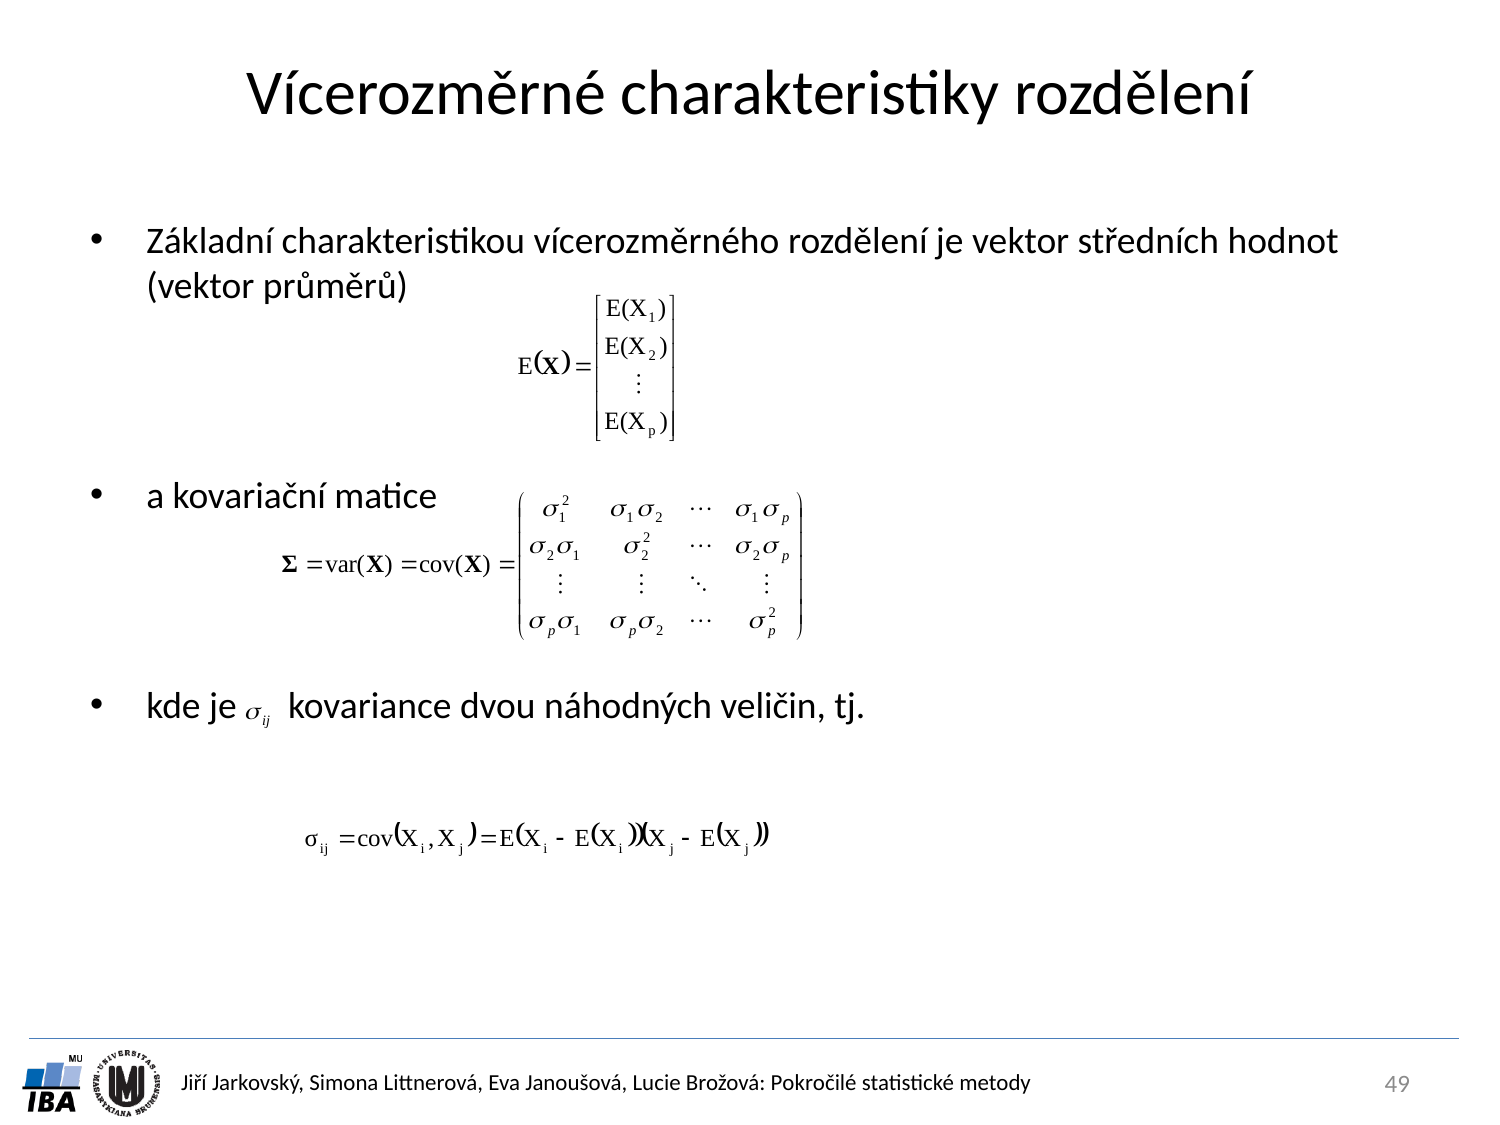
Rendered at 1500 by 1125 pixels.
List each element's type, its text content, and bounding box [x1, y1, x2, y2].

slide_number 49 [1074, 1052, 1425, 1113]
picture [93, 1050, 160, 1117]
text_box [277, 487, 809, 646]
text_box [513, 290, 683, 446]
list Základní charakteristikou vícerozměrného rozdělení je vektor středních hodnot (vektor průměrů) a kovariační matice kde je kovariance dvou náhodných veličin, tj. [75, 208, 1425, 1005]
title Vícerozměrné charakteristiky rozdělení [75, 42, 1425, 135]
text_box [241, 694, 276, 735]
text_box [300, 822, 769, 862]
picture [22, 1055, 82, 1112]
